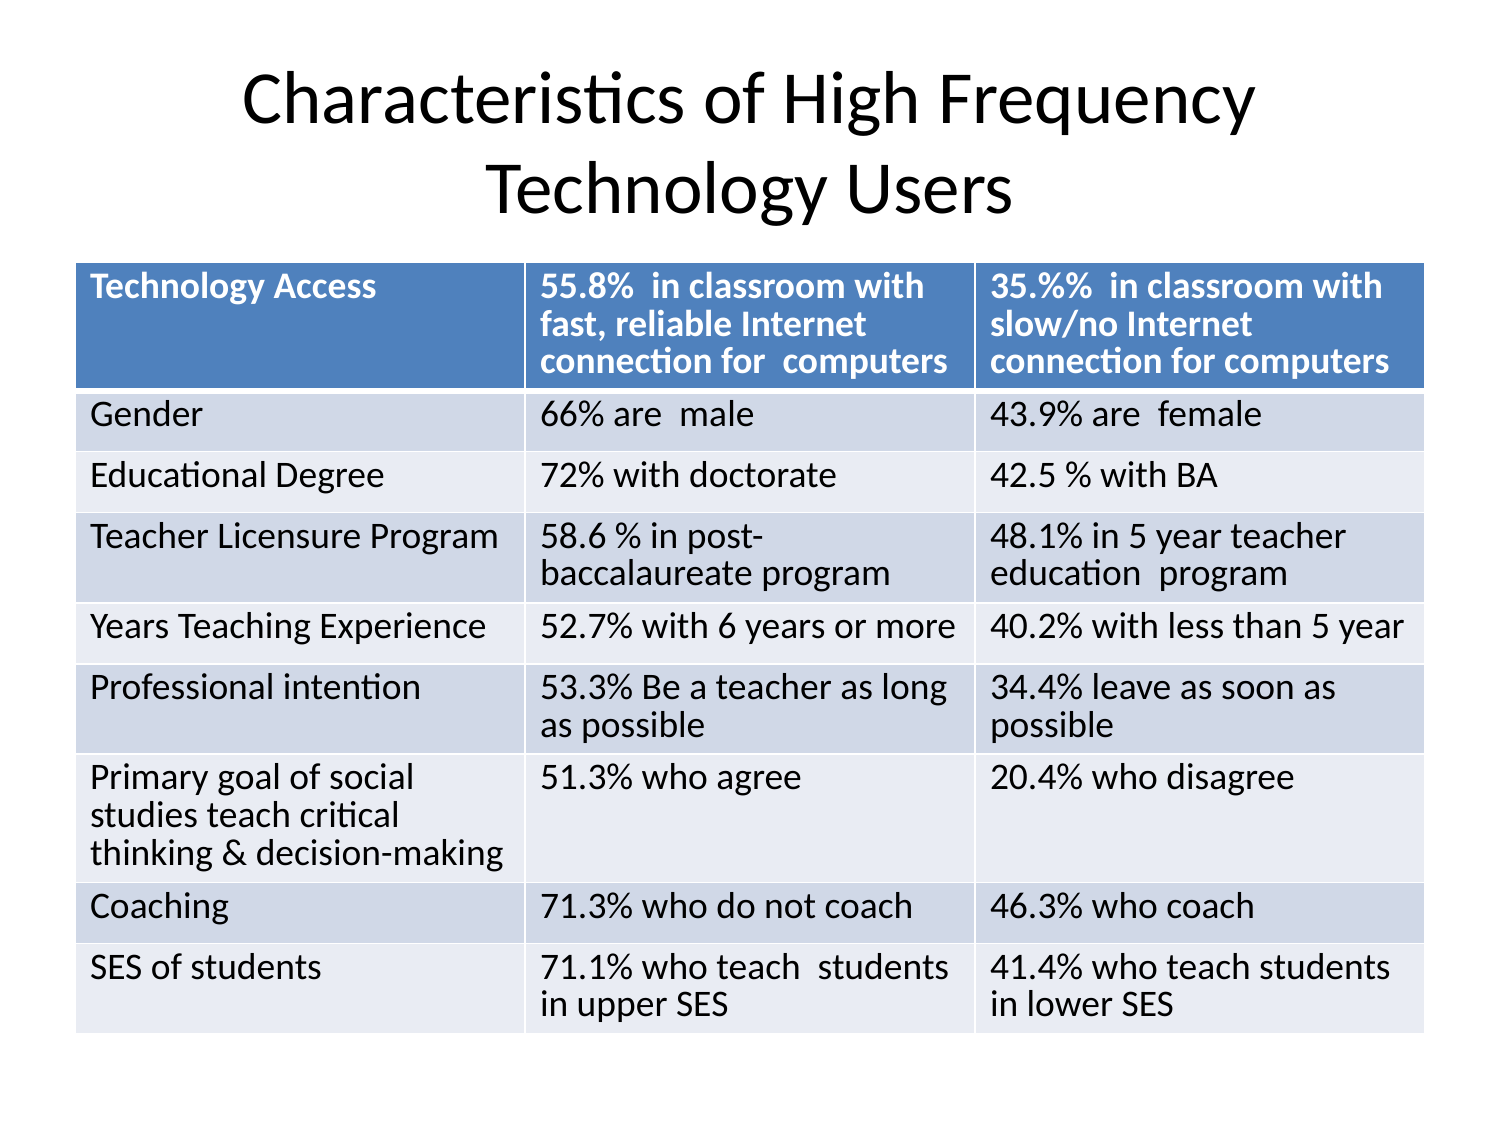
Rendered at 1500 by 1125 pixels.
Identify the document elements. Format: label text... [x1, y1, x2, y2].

table_cell 20.4% who disagree [976, 755, 1424, 882]
table_cell 51.3% who agree [526, 755, 974, 882]
table_cell 71.3% who do not coach [526, 883, 974, 943]
table_cell 48.1% in 5 year teacher education program [976, 513, 1424, 602]
table_cell Primary goal of social studies teach critical thinking & decision-making [76, 755, 524, 882]
table_cell Teacher Licensure Program [76, 513, 524, 602]
table_cell 66% are male [526, 394, 974, 451]
table_cell Years Teaching Experience [76, 604, 524, 663]
title Characteristics of High Frequency Technology Users [75, 45, 1425, 233]
table_cell 71.1% who teach students in upper SES [526, 944, 974, 1033]
table_cell 46.3% who coach [976, 883, 1424, 943]
table_cell 53.3% Be a teacher as long as possible [526, 665, 974, 753]
table_cell SES of students [76, 944, 524, 1033]
table_cell 42.5 % with BA [976, 452, 1424, 512]
table_header Technology Access [76, 263, 524, 388]
table_cell Gender [76, 394, 524, 451]
table_header 55.8% in classroom with fast, reliable Internet connection for computers [526, 263, 974, 388]
table_cell 72% with doctorate [526, 452, 974, 512]
table_cell 58.6 % in post-baccalaureate program [526, 513, 974, 602]
table_cell 52.7% with 6 years or more [526, 604, 974, 663]
table_cell 40.2% with less than 5 year [976, 604, 1424, 663]
table_header 35.%% in classroom with slow/no Internet connection for computers [976, 263, 1424, 388]
table_cell Professional intention [76, 665, 524, 753]
table_cell 43.9% are female [976, 394, 1424, 451]
table_cell Coaching [76, 883, 524, 943]
table_cell Educational Degree [76, 452, 524, 512]
table_cell 34.4% leave as soon as possible [976, 665, 1424, 753]
table_cell 41.4% who teach students in lower SES [976, 944, 1424, 1033]
